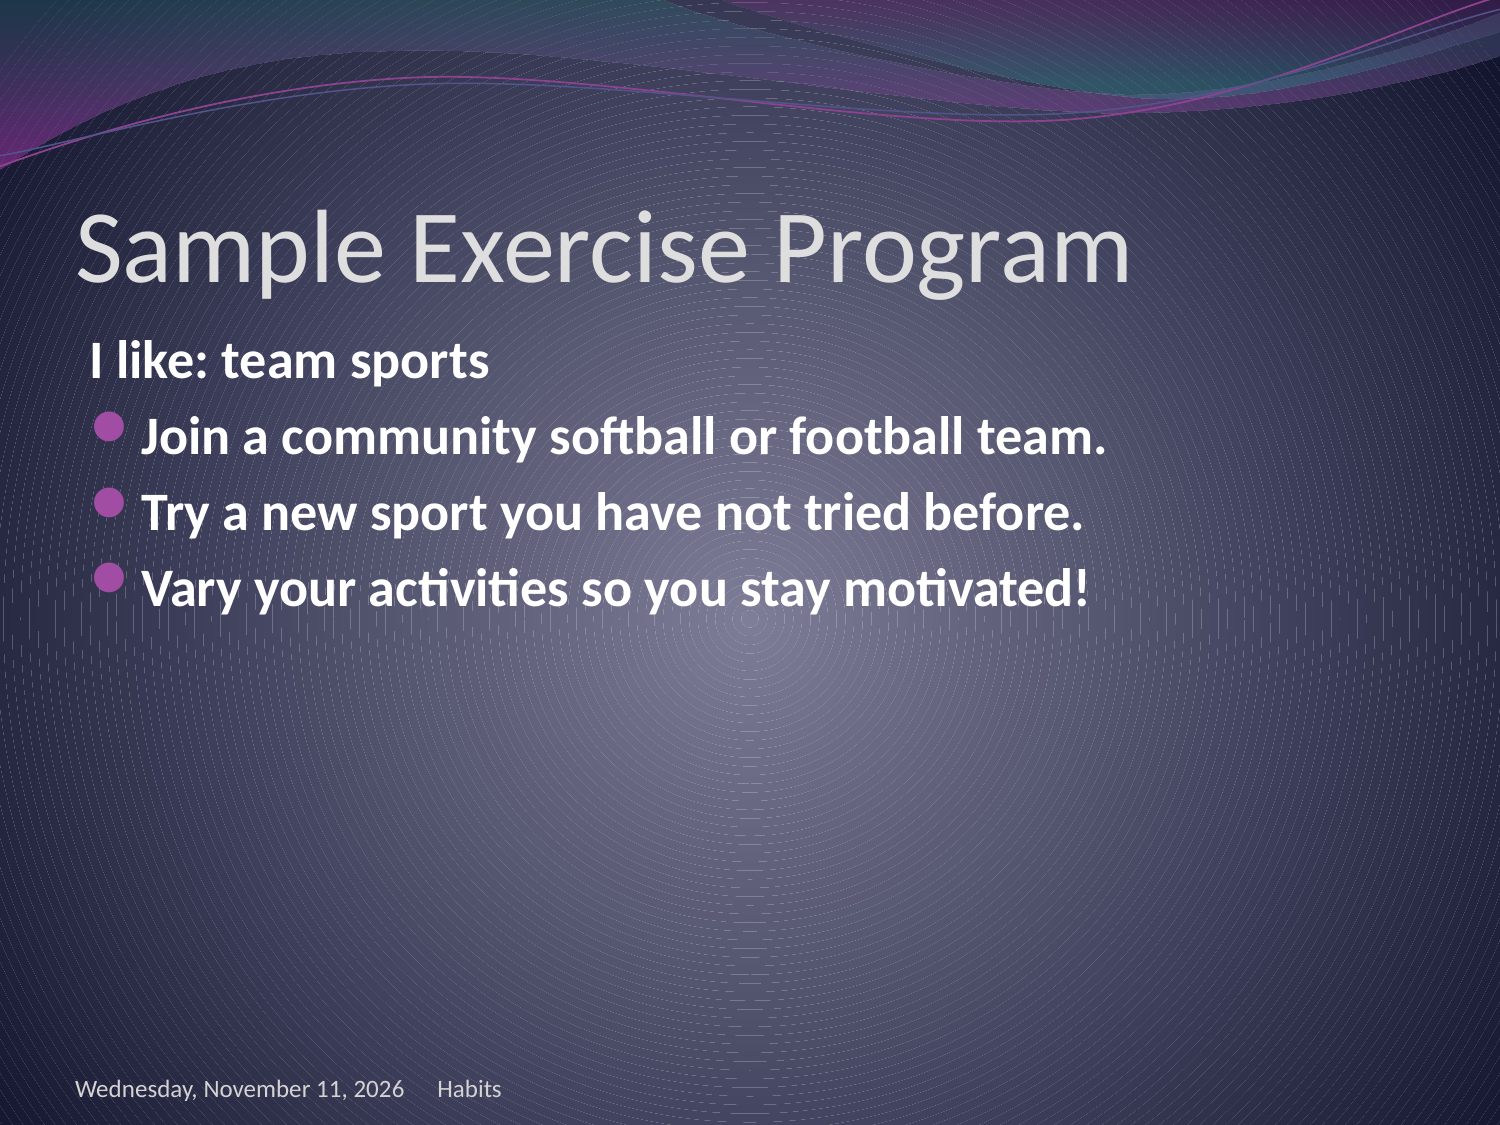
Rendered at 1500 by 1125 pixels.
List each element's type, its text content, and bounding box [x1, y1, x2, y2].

title Sample Exercise Program [75, 115, 1425, 303]
footer Habits [437, 1042, 988, 1103]
list I like: team sports Join a community softball or football team. Try a new sport you have not tried before. Vary your activities so you stay motivated! [75, 317, 1425, 1038]
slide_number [75, 1042, 425, 1103]
